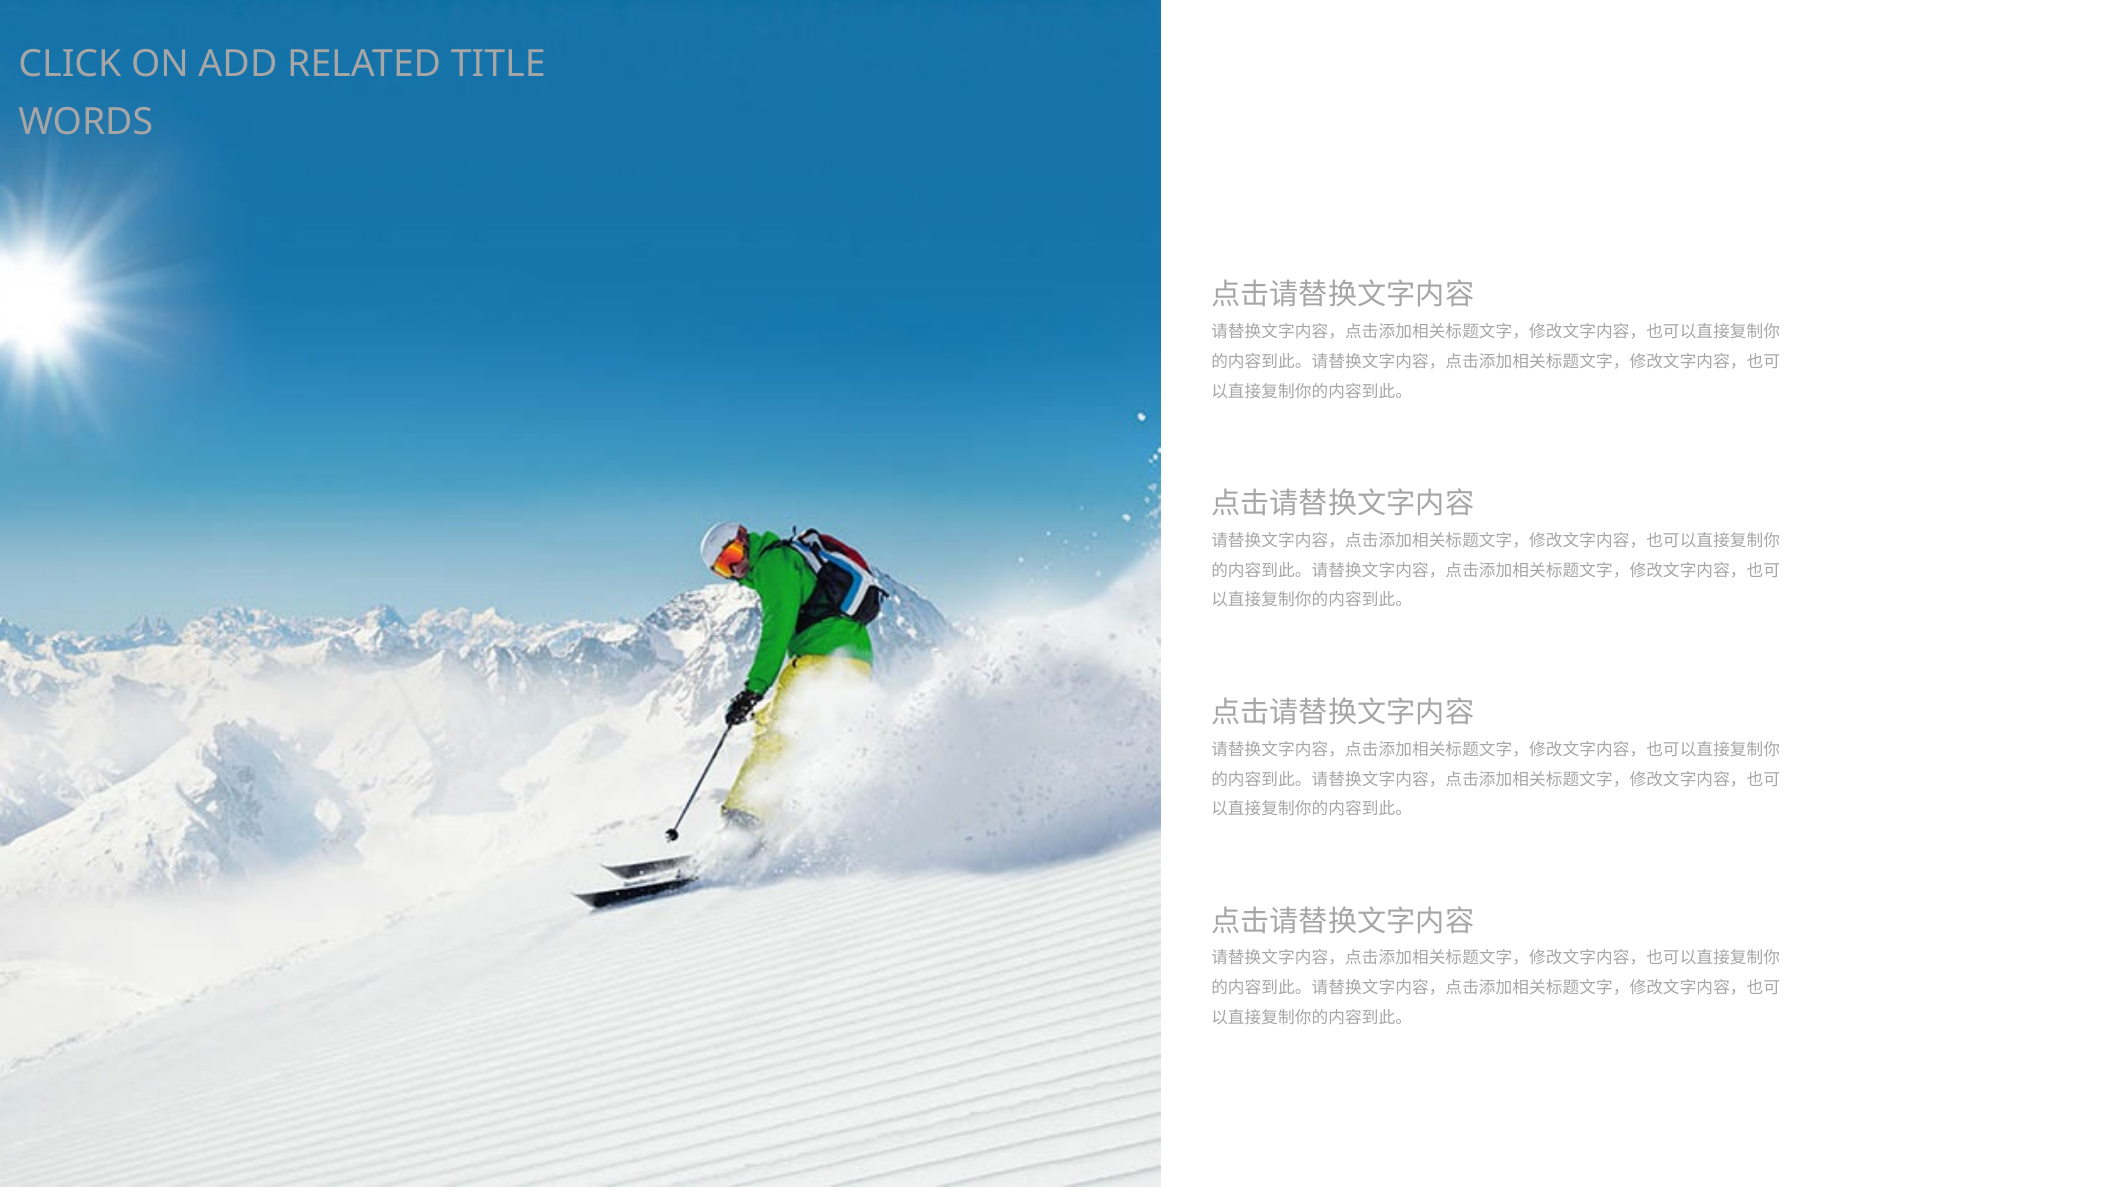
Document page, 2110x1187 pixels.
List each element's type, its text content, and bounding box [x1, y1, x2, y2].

text_box 点击请替换文字内容 请替换文字内容，点击添加相关标题文字，修改文字内容，也可以直接复制你的内容到此。请替换文字内容，点击添加相关标题文字，修改文字内容，也可以直接复制你的内容到此。 [1196, 250, 1811, 408]
text_box 点击请替换文字内容 请替换文字内容，点击添加相关标题文字，修改文字内容，也可以直接复制你的内容到此。请替换文字内容，点击添加相关标题文字，修改文字内容，也可以直接复制你的内容到此。 [1196, 668, 1811, 826]
text_box 点击请替换文字内容 请替换文字内容，点击添加相关标题文字，修改文字内容，也可以直接复制你的内容到此。请替换文字内容，点击添加相关标题文字，修改文字内容，也可以直接复制你的内容到此。 [1196, 877, 1811, 1035]
text_box CLICK ON ADD RELATED TITLE WORDS [3, 18, 595, 150]
text_box 点击请替换文字内容 请替换文字内容，点击添加相关标题文字，修改文字内容，也可以直接复制你的内容到此。请替换文字内容，点击添加相关标题文字，修改文字内容，也可以直接复制你的内容到此。 [1196, 459, 1811, 617]
text_box [0, 0, 1162, 1187]
